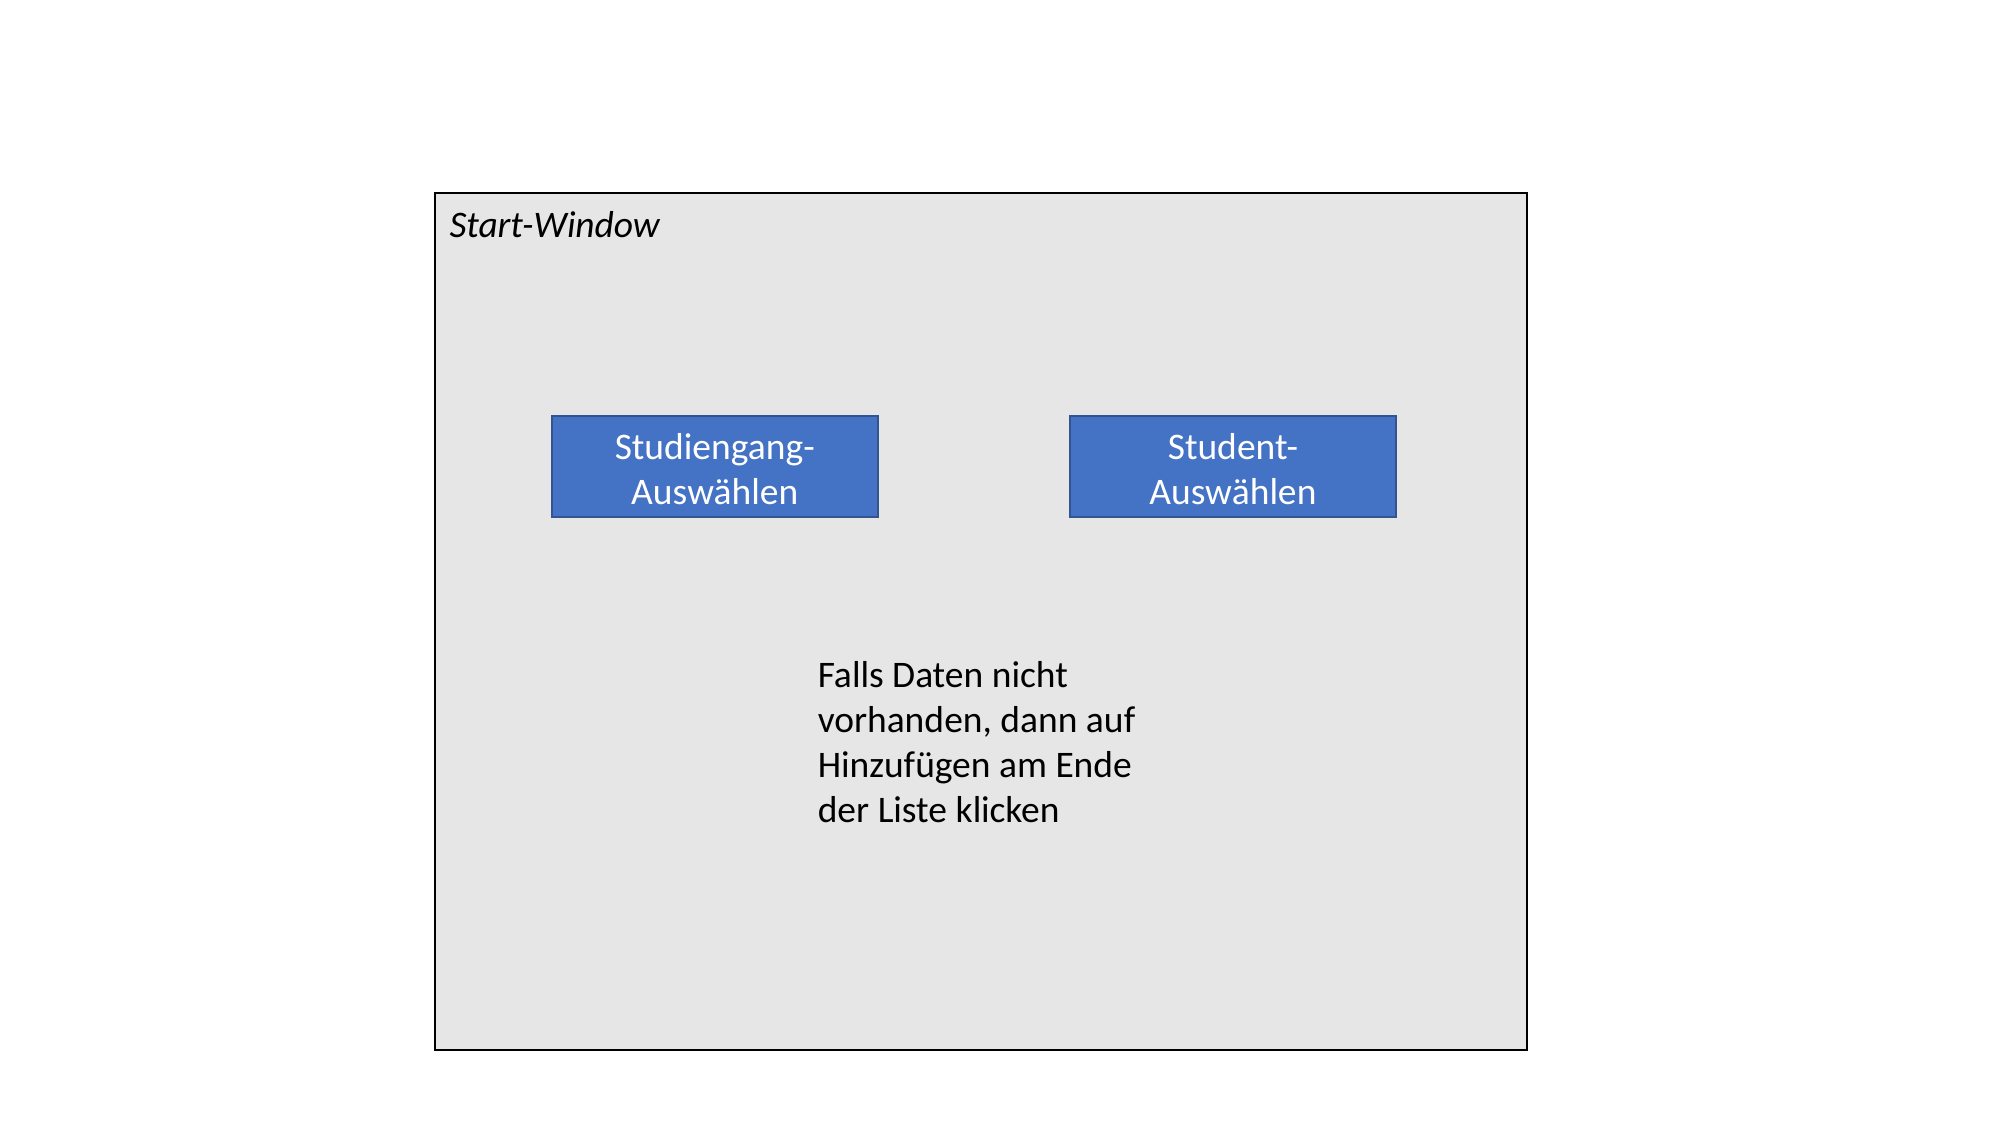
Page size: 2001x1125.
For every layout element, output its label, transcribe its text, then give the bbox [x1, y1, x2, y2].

text_box [434, 192, 1528, 1051]
text_box Student-Auswählen [1069, 415, 1397, 518]
text_box Start-Window [434, 192, 1385, 253]
text_box Studiengang-Auswählen [551, 415, 879, 518]
text_box Falls Daten nicht vorhanden, dann auf Hinzufügen am Ende der Liste klicken [803, 642, 1160, 838]
